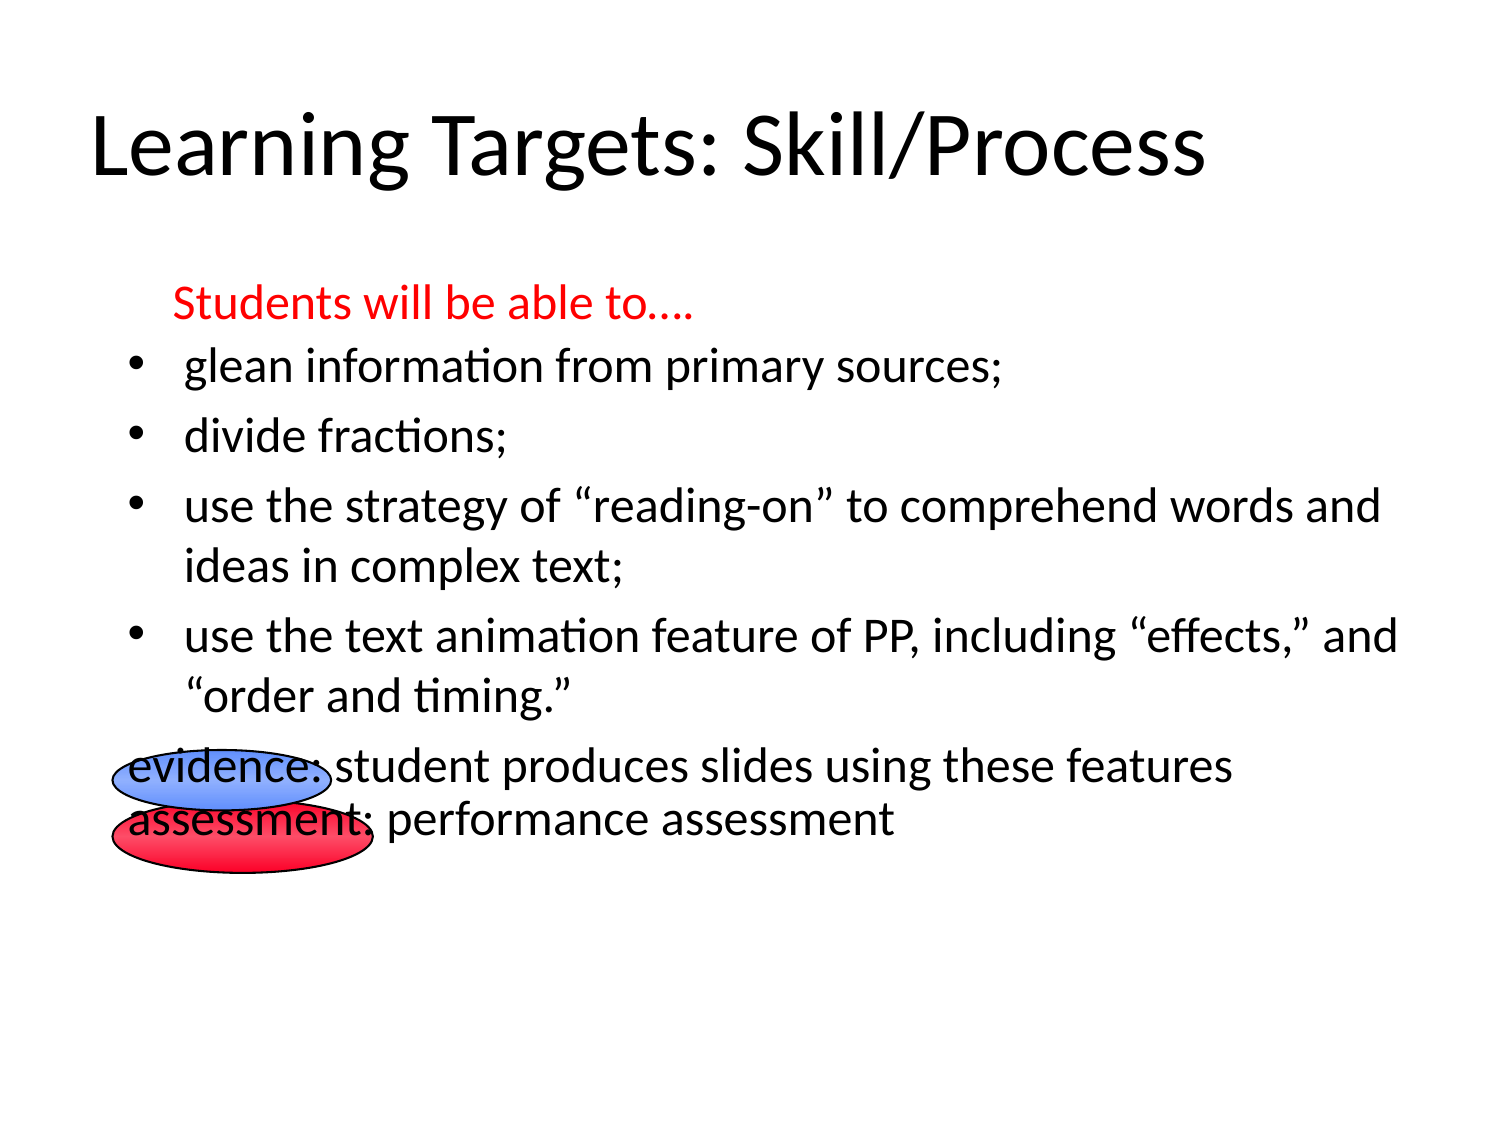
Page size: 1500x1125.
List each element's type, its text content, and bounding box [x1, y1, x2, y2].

text_box Students will be able to…. [157, 262, 710, 324]
title Learning Targets: Skill/Process [75, 45, 1425, 233]
list glean information from primary sources; divide fractions; use the strategy of “reading-on” to comprehend words and ideas in complex text; use the text animation feature of PP, including “effects,” and “order and timing.” evidence: student produces slides using these features assessment: performance assessment [112, 324, 1450, 1000]
